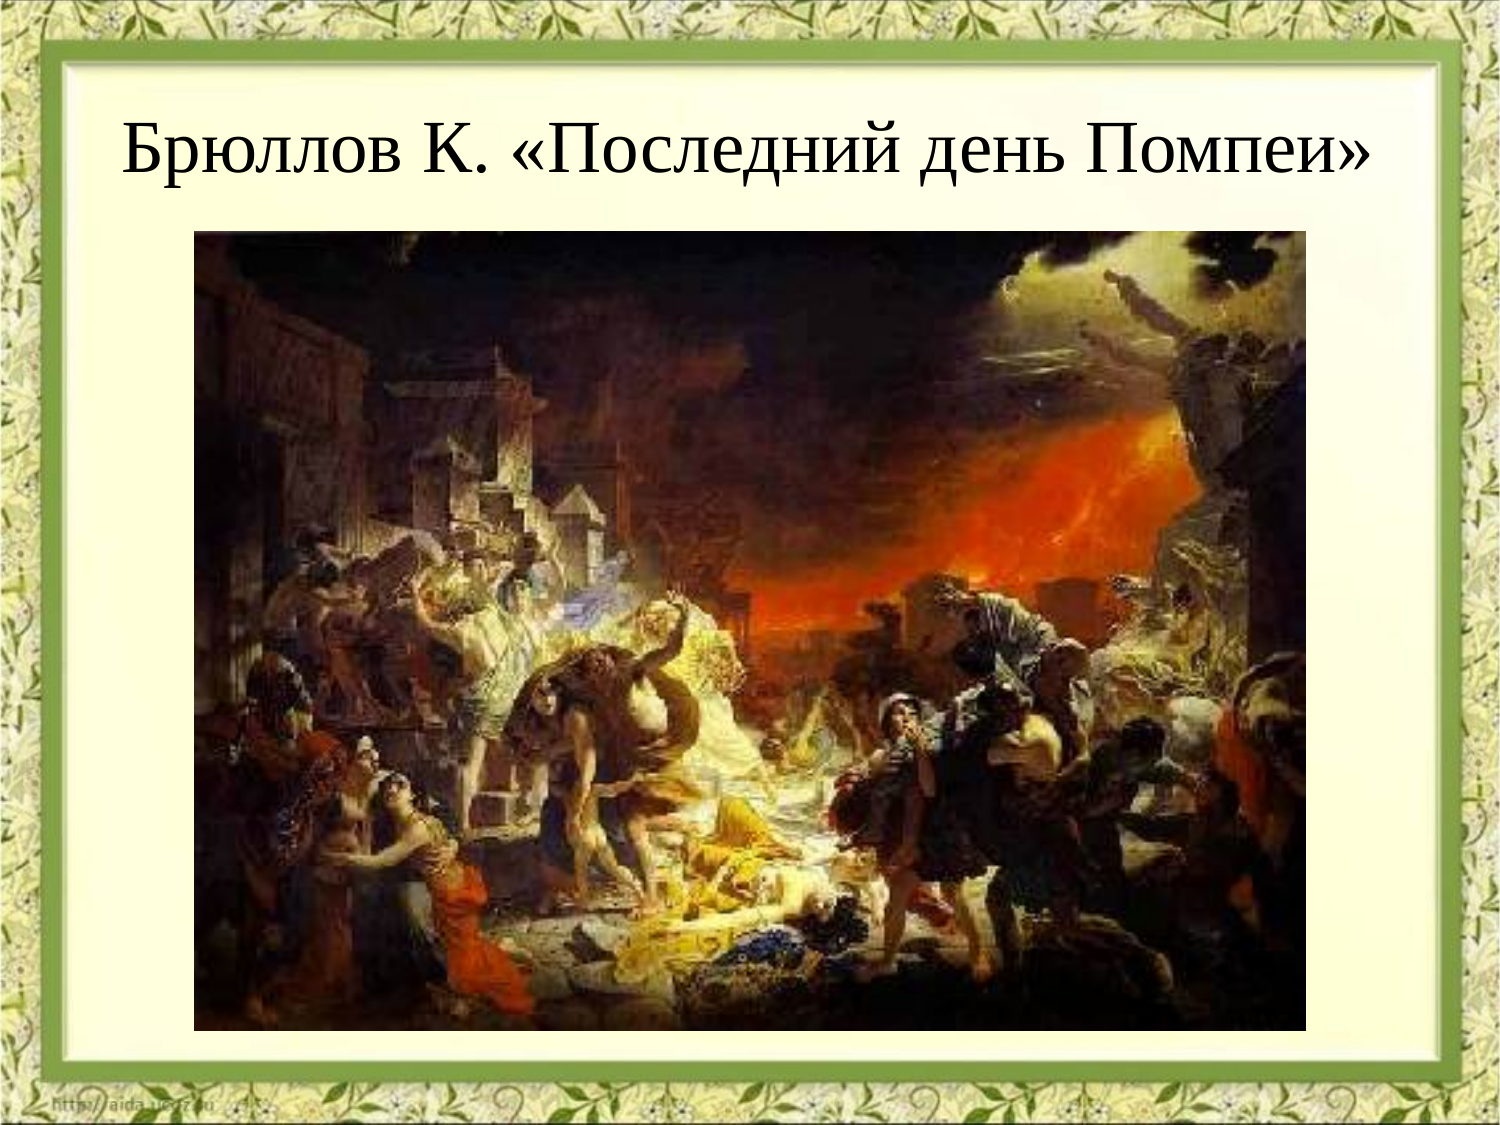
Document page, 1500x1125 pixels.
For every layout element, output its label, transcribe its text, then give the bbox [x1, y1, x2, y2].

picture [0, 0, 1500, 1125]
text_box Брюллов К. «Последний день Помпеи» [106, 89, 1391, 195]
